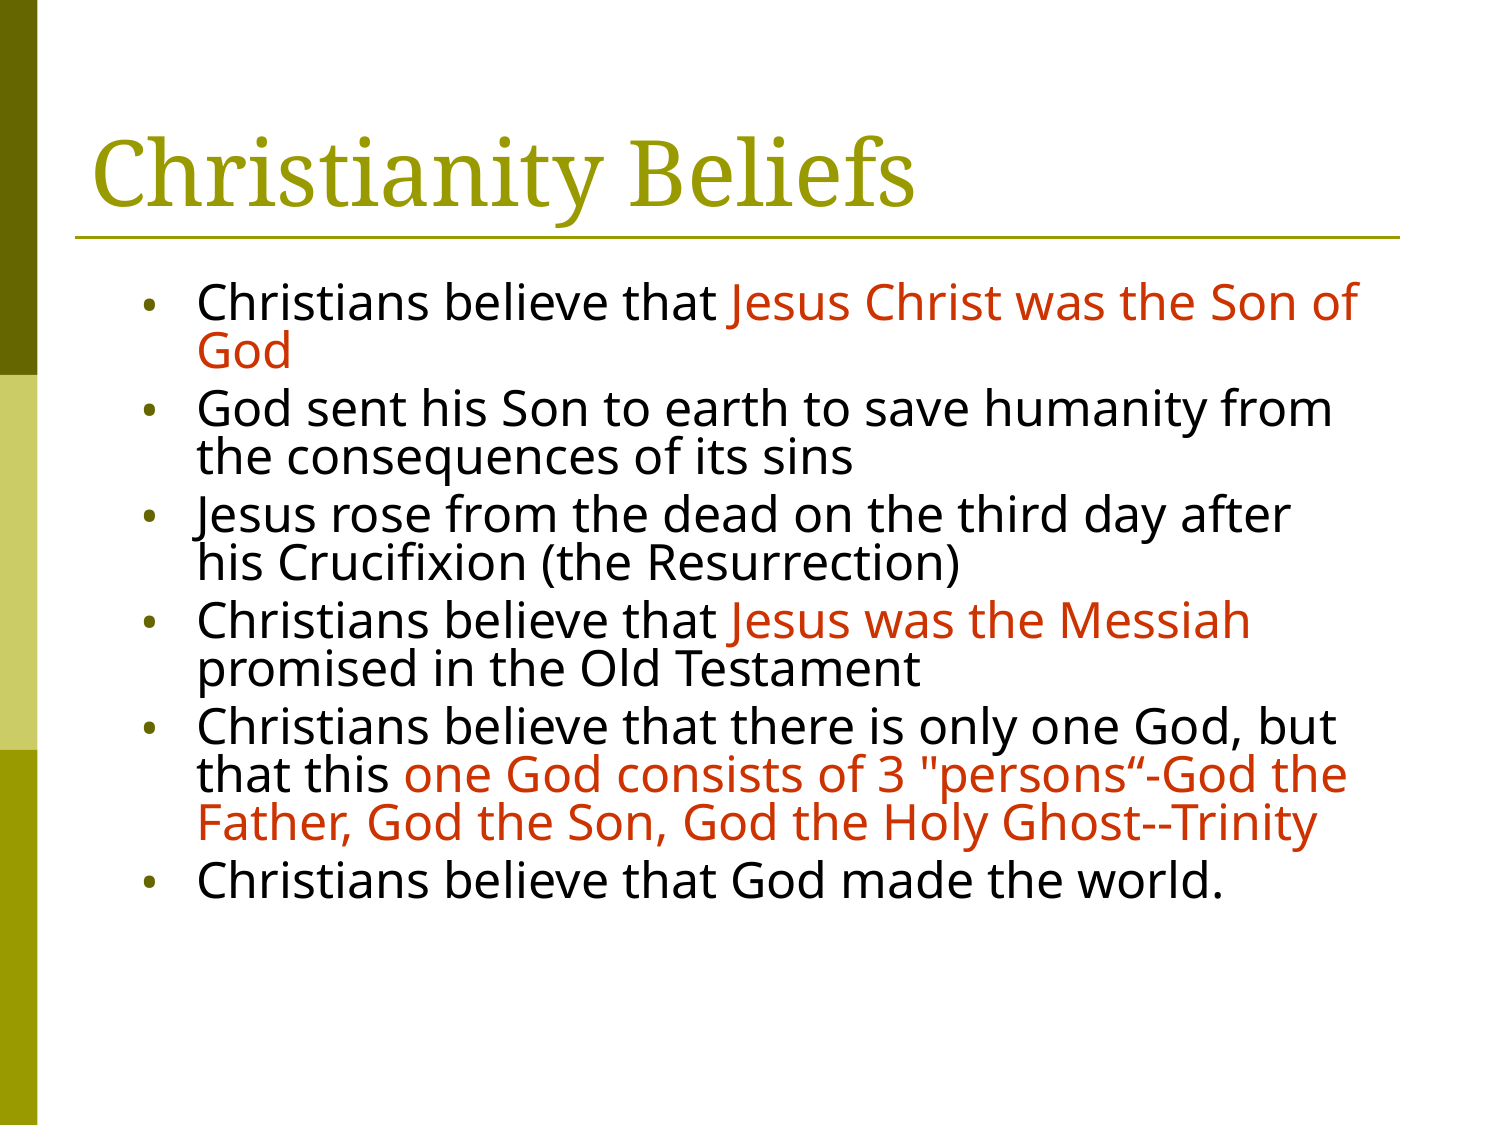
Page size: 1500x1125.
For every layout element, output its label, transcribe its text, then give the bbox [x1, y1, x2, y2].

title Christianity Beliefs [75, 45, 1425, 233]
list Christians believe that Jesus Christ was the Son of God God sent his Son to earth to save humanity from the consequences of its sins Jesus rose from the dead on the third day after his Crucifixion (the Resurrection) Christians believe that Jesus was the Messiah promised in the Old Testament Christians believe that there is only one God, but that this one God consists of 3 "persons“-God the Father, God the Son, God the Holy Ghost--Trinity Christians believe that God made the world. [125, 275, 1382, 1050]
